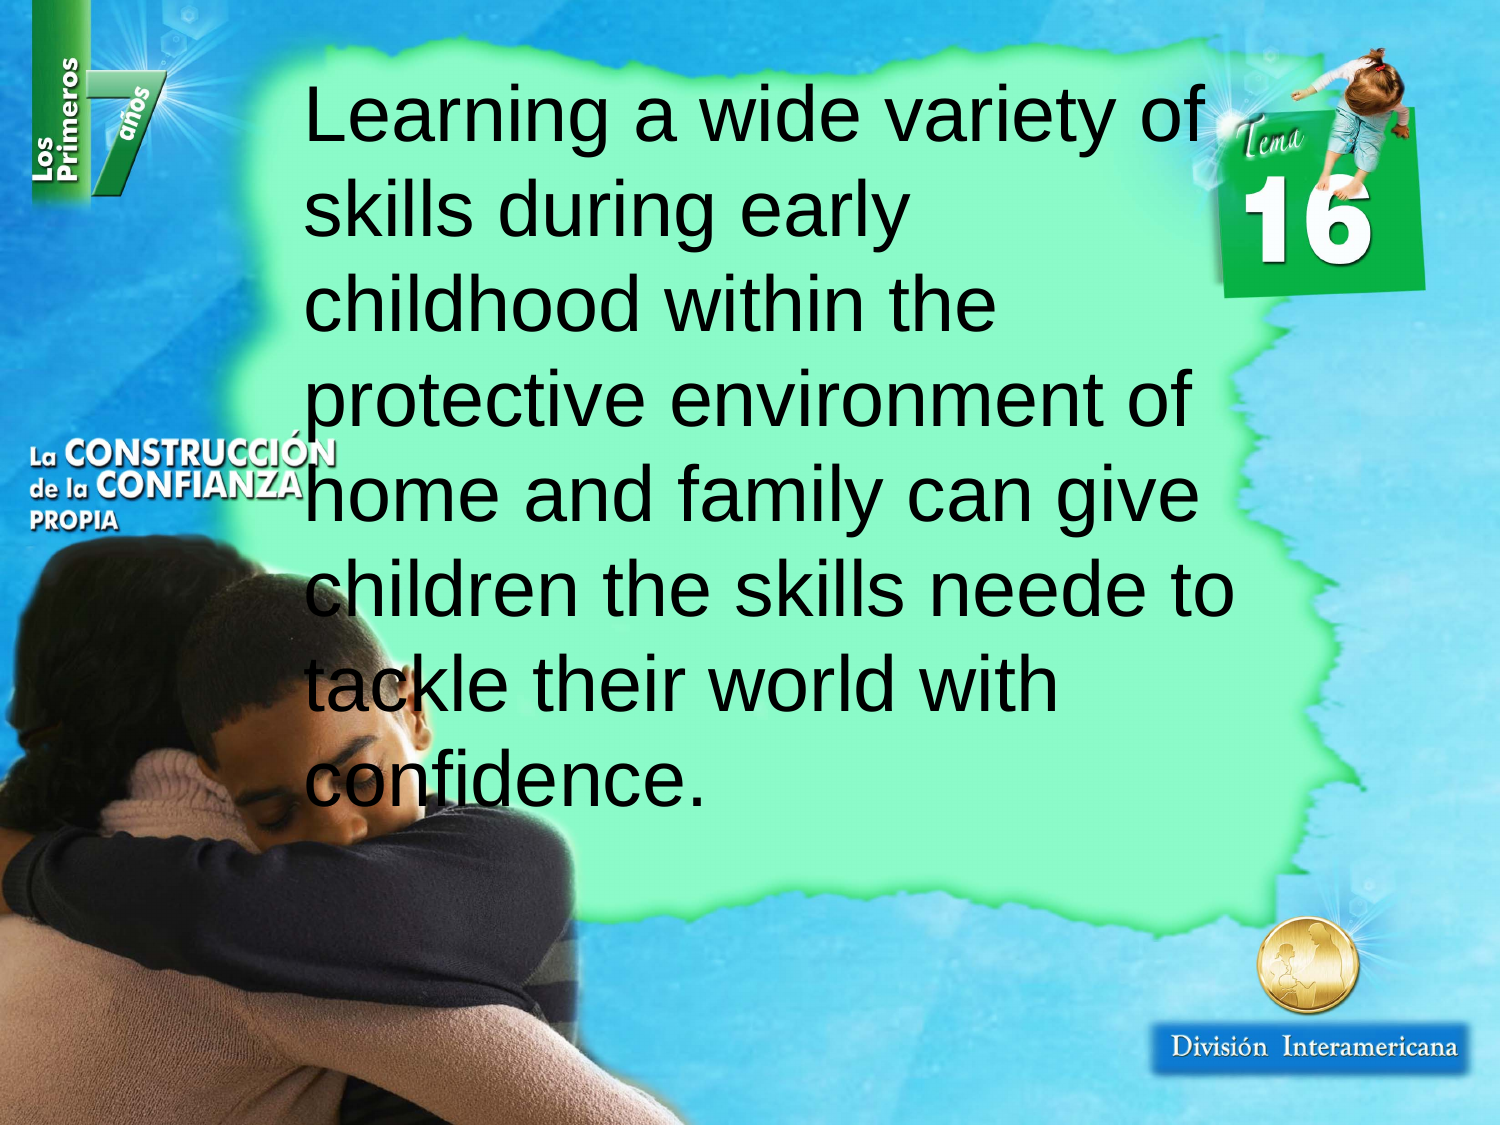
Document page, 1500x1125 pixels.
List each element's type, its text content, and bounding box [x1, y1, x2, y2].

picture [0, 0, 1500, 1125]
text_box Learning a wide variety of skills during early childhood within the protective environment of home and family can give children the skills neede to tackle their world with confidence. [289, 54, 1282, 830]
